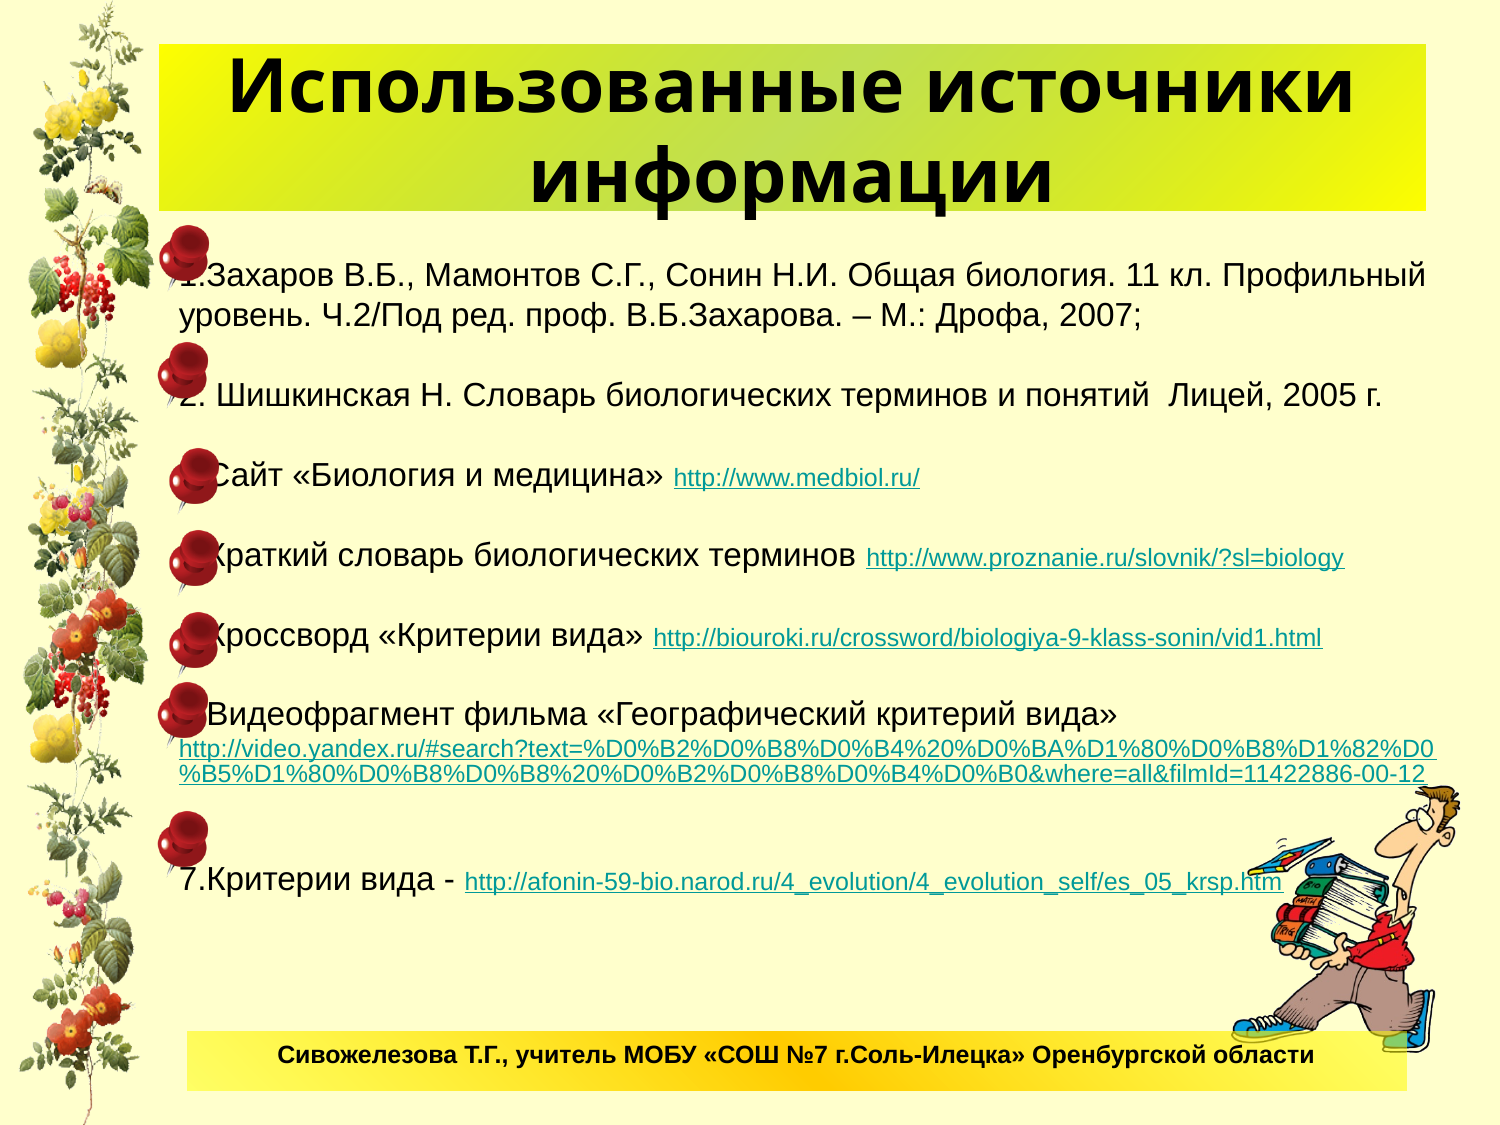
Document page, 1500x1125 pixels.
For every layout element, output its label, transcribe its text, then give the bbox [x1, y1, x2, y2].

text_box 1.Захаров В.Б., Мамонтов С.Г., Сонин Н.И. Общая биология. 11 кл. Профильный уровень. Ч.2/Под ред. проф. В.Б.Захарова. – М.: Дрофа, 2007; 2. Шишкинская Н. Словарь биологических терминов и понятий Лицей, 2005 г. 3.Сайт «Биология и медицина» http://www.medbiol.ru/ 4.Краткий словарь биологических терминов http://www.proznanie.ru/slovnik/?sl=biology 5.Кроссворд «Критерии вида» http://biouroki.ru/crossword/biologiya-9-klass-sonin/vid1.html 6.Видеофрагмент фильма «Географический критерий вида» http://video.yandex.ru/#search?text=%D0%B2%D0%B8%D0%B4%20%D0%BA%D1%80%D0%B8%D1%82%D0%B5%D1%80%D0%B8%D0%B8%20%D0%B2%D0%B8%D0%B4%D0%B0&where=all&filmId=11422886-00-12 7.Критерии вида - http://afonin-59-bio.narod.ru/4_evolution/4_evolution_self/es_05_krsp.htm [163, 246, 1453, 920]
picture [0, 0, 222, 1125]
title Использованные источники информации [159, 44, 1426, 212]
text_box Сивожелезова Т.Г., учитель МОБУ «СОШ №7 г.Соль-Илецка» Оренбургской области [187, 1031, 1407, 1091]
picture [1230, 784, 1462, 1053]
